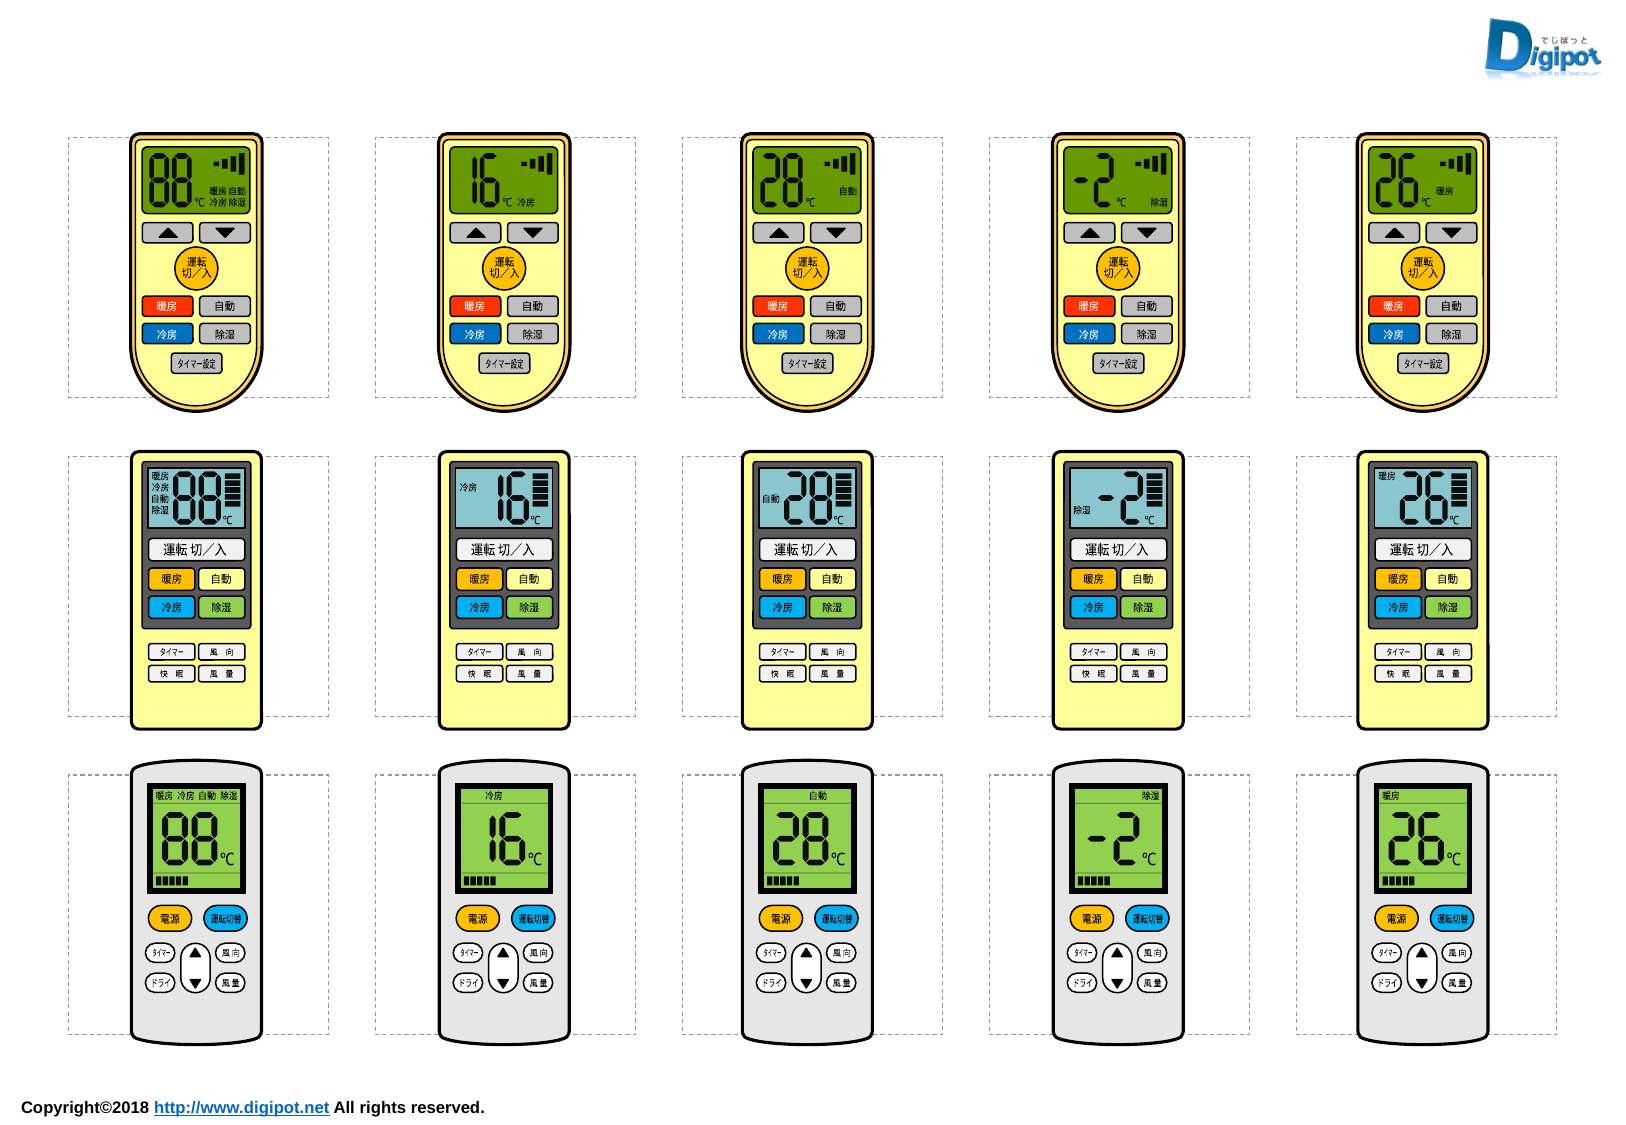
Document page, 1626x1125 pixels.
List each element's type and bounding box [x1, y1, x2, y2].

text_box [439, 451, 570, 730]
text_box [742, 451, 873, 730]
text_box [131, 451, 262, 730]
text_box [438, 133, 570, 412]
picture [1485, 18, 1602, 82]
text_box [130, 133, 263, 412]
text_box [1357, 133, 1489, 412]
text_box [1052, 133, 1184, 412]
text_box [1053, 760, 1184, 1045]
text_box [1357, 760, 1488, 1045]
text_box [131, 760, 262, 1045]
text_box [1053, 451, 1184, 730]
text_box [742, 760, 873, 1045]
text_box [439, 760, 570, 1045]
text_box [741, 133, 874, 412]
text_box [1357, 451, 1488, 730]
